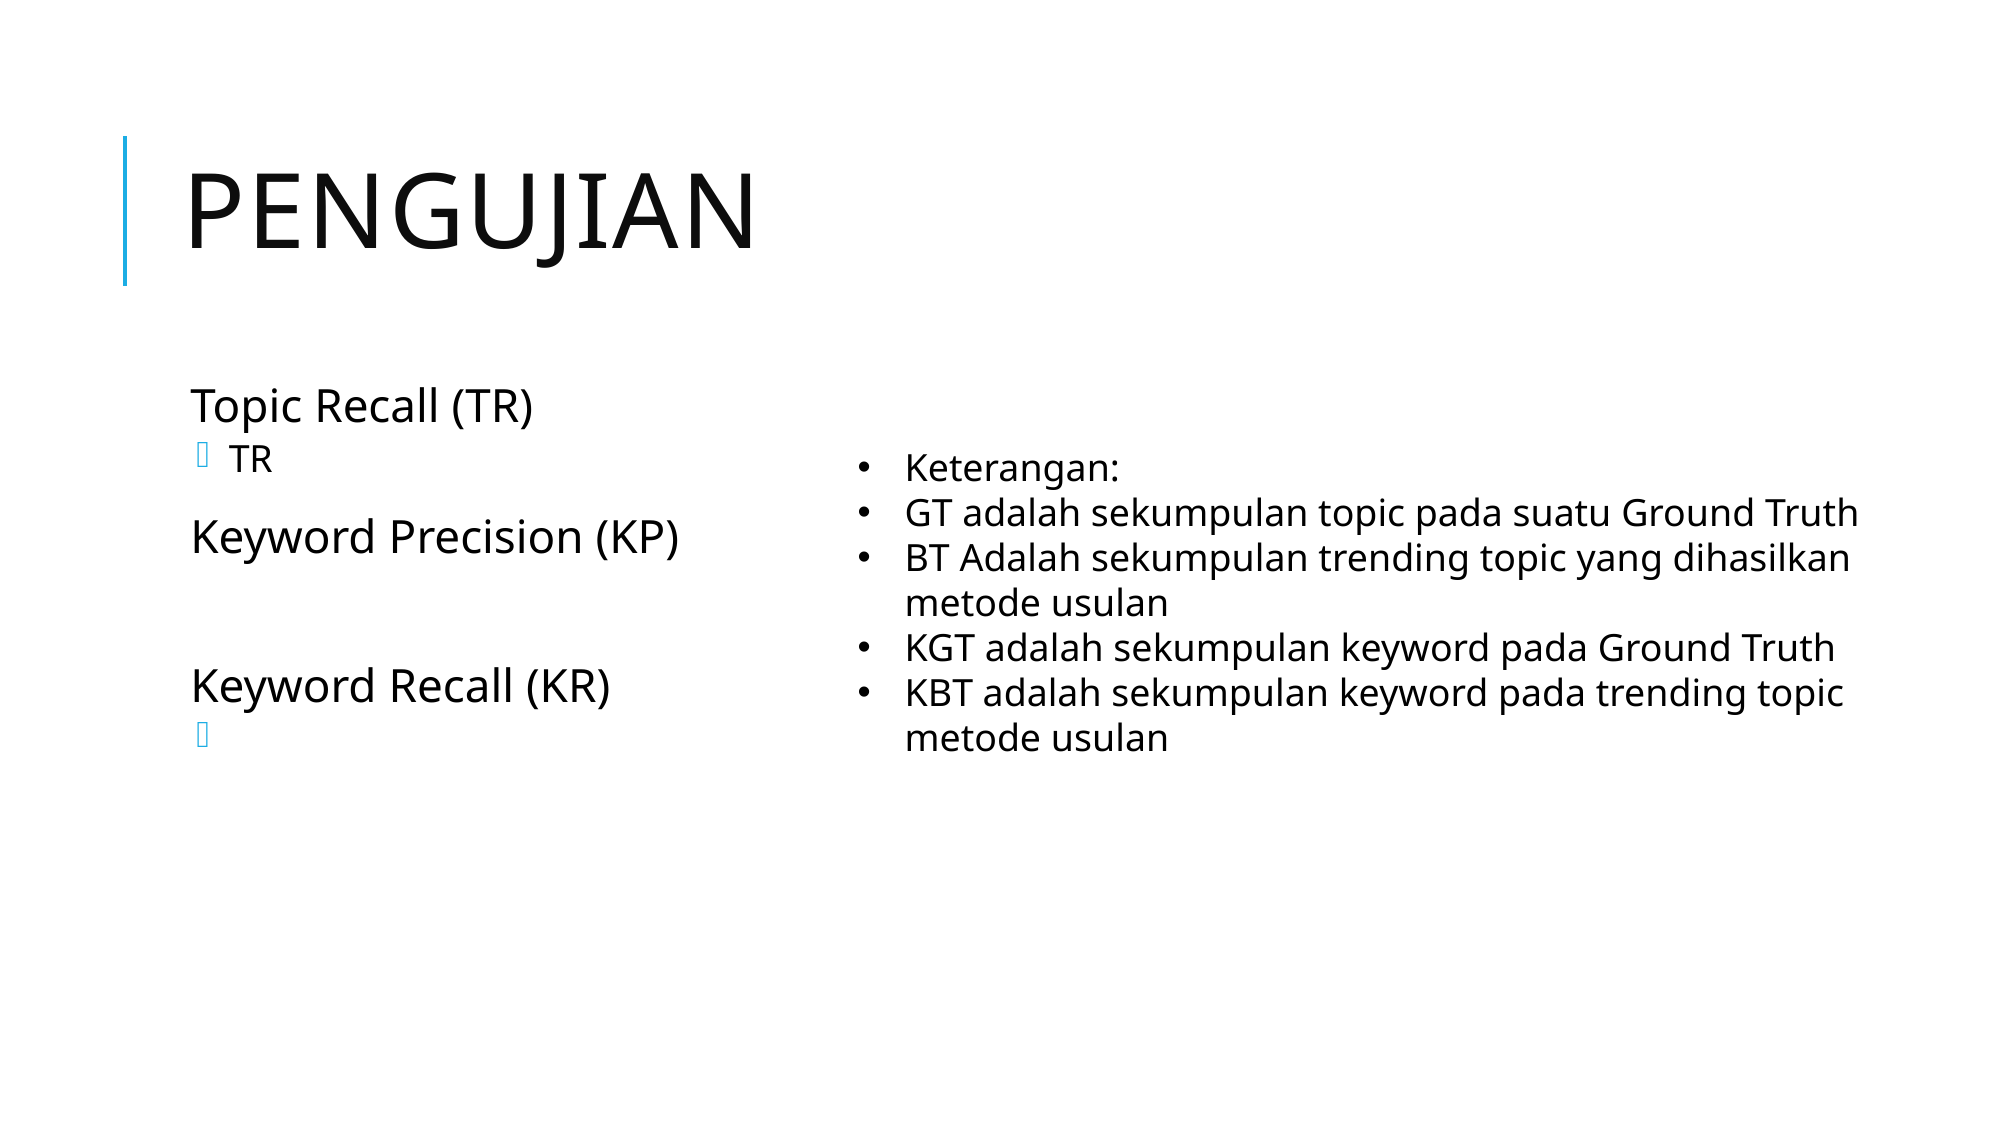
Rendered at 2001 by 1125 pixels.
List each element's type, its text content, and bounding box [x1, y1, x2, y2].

title Pengujian [168, 96, 1763, 342]
text_box Keterangan: GT adalah sekumpulan topic pada suatu Ground Truth BT Adalah sekumpulan trending topic yang dihasilkan metode usulan KGT adalah sekumpulan keyword pada Ground Truth KBT adalah sekumpulan keyword pada trending topic metode usulan [842, 436, 1936, 767]
